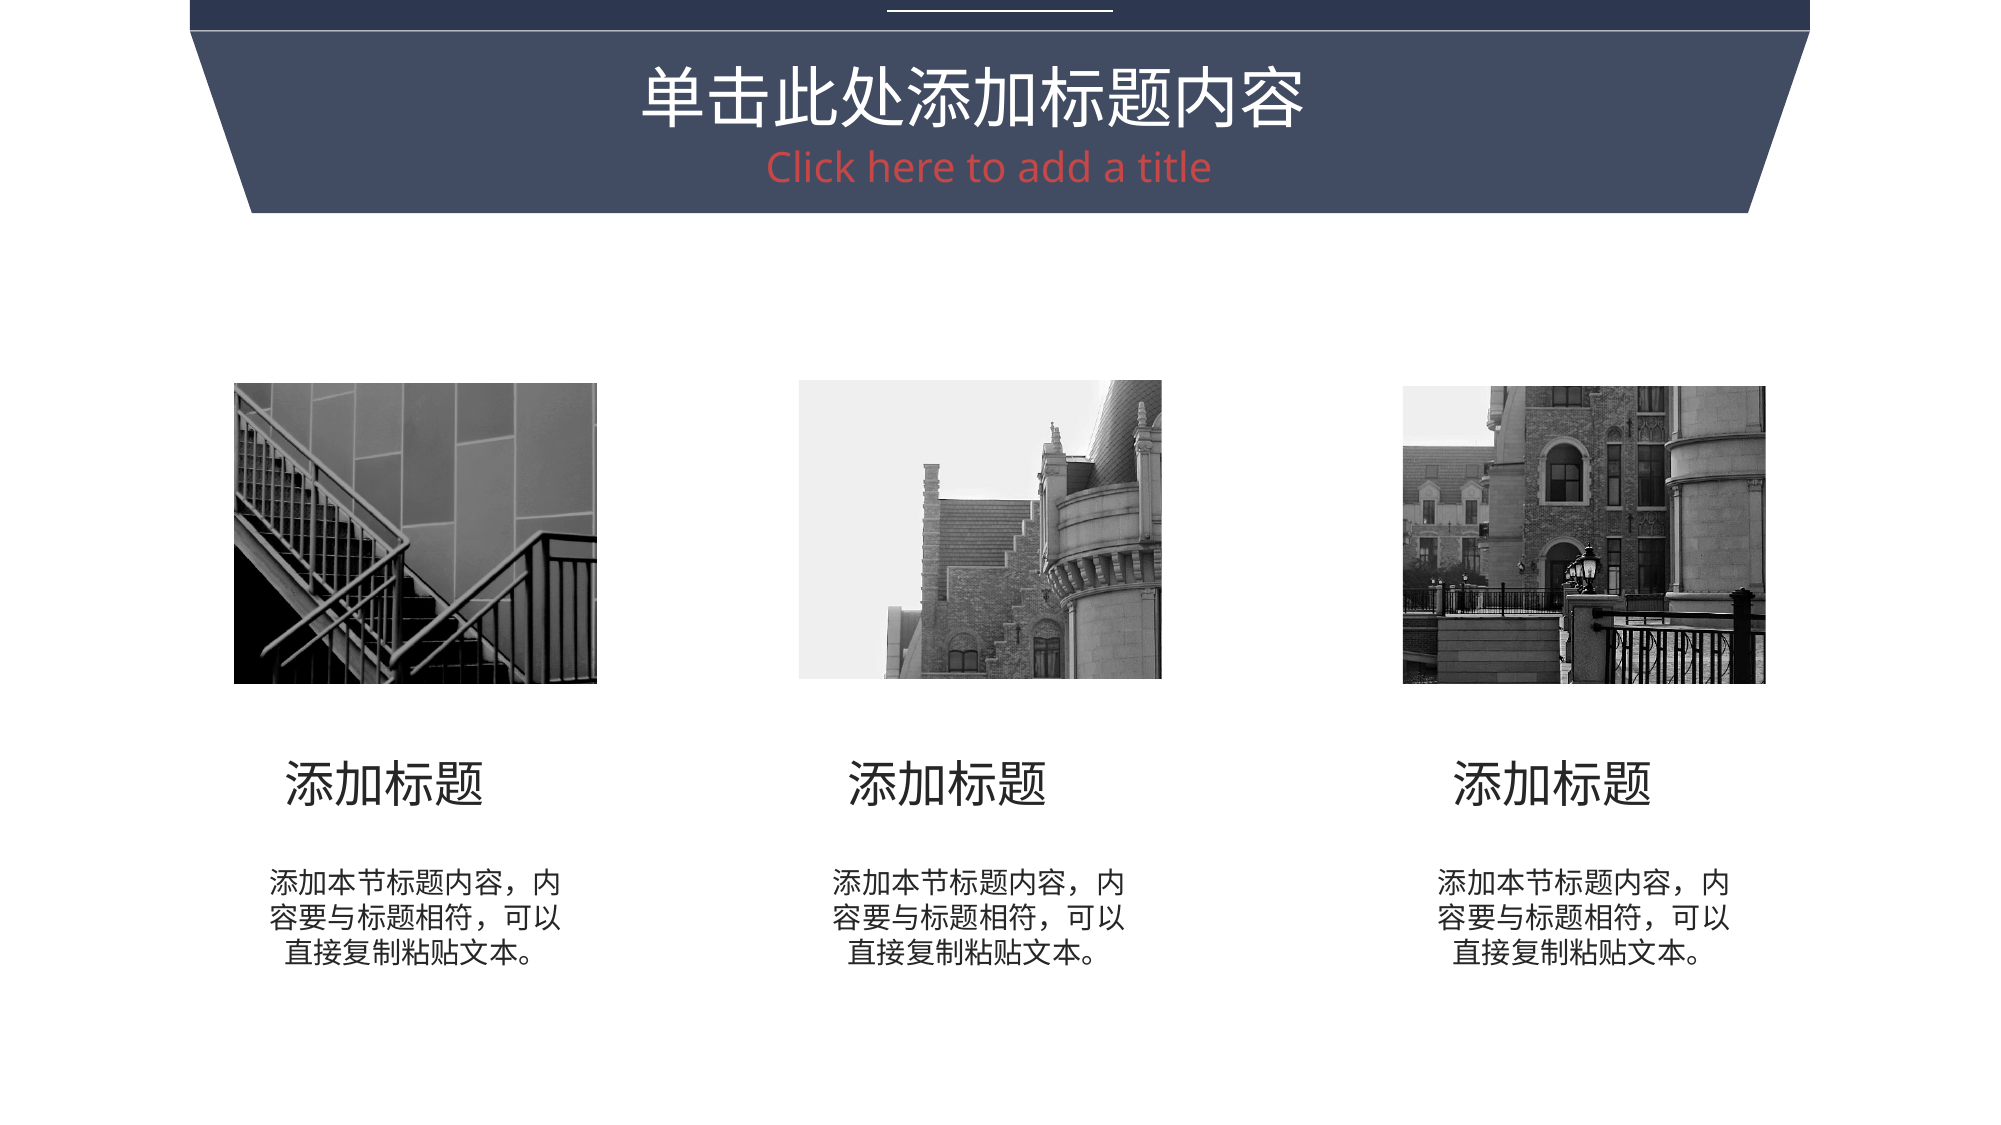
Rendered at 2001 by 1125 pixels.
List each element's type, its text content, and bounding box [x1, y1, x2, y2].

picture [234, 383, 597, 684]
text_box 添加本节标题内容，内容要与标题相符，可以直接复制粘贴文本。 [253, 856, 578, 977]
text_box 添加本节标题内容，内容要与标题相符，可以直接复制粘贴文本。 [1422, 856, 1747, 977]
text_box 添加标题 [269, 745, 563, 820]
picture [798, 380, 1162, 679]
text_box 添加本节标题内容，内容要与标题相符，可以直接复制粘贴文本。 [817, 856, 1142, 977]
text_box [189, 0, 1810, 213]
text_box 添加标题 [832, 745, 1126, 820]
text_box 添加标题 [1437, 745, 1731, 820]
picture [1402, 386, 1766, 684]
